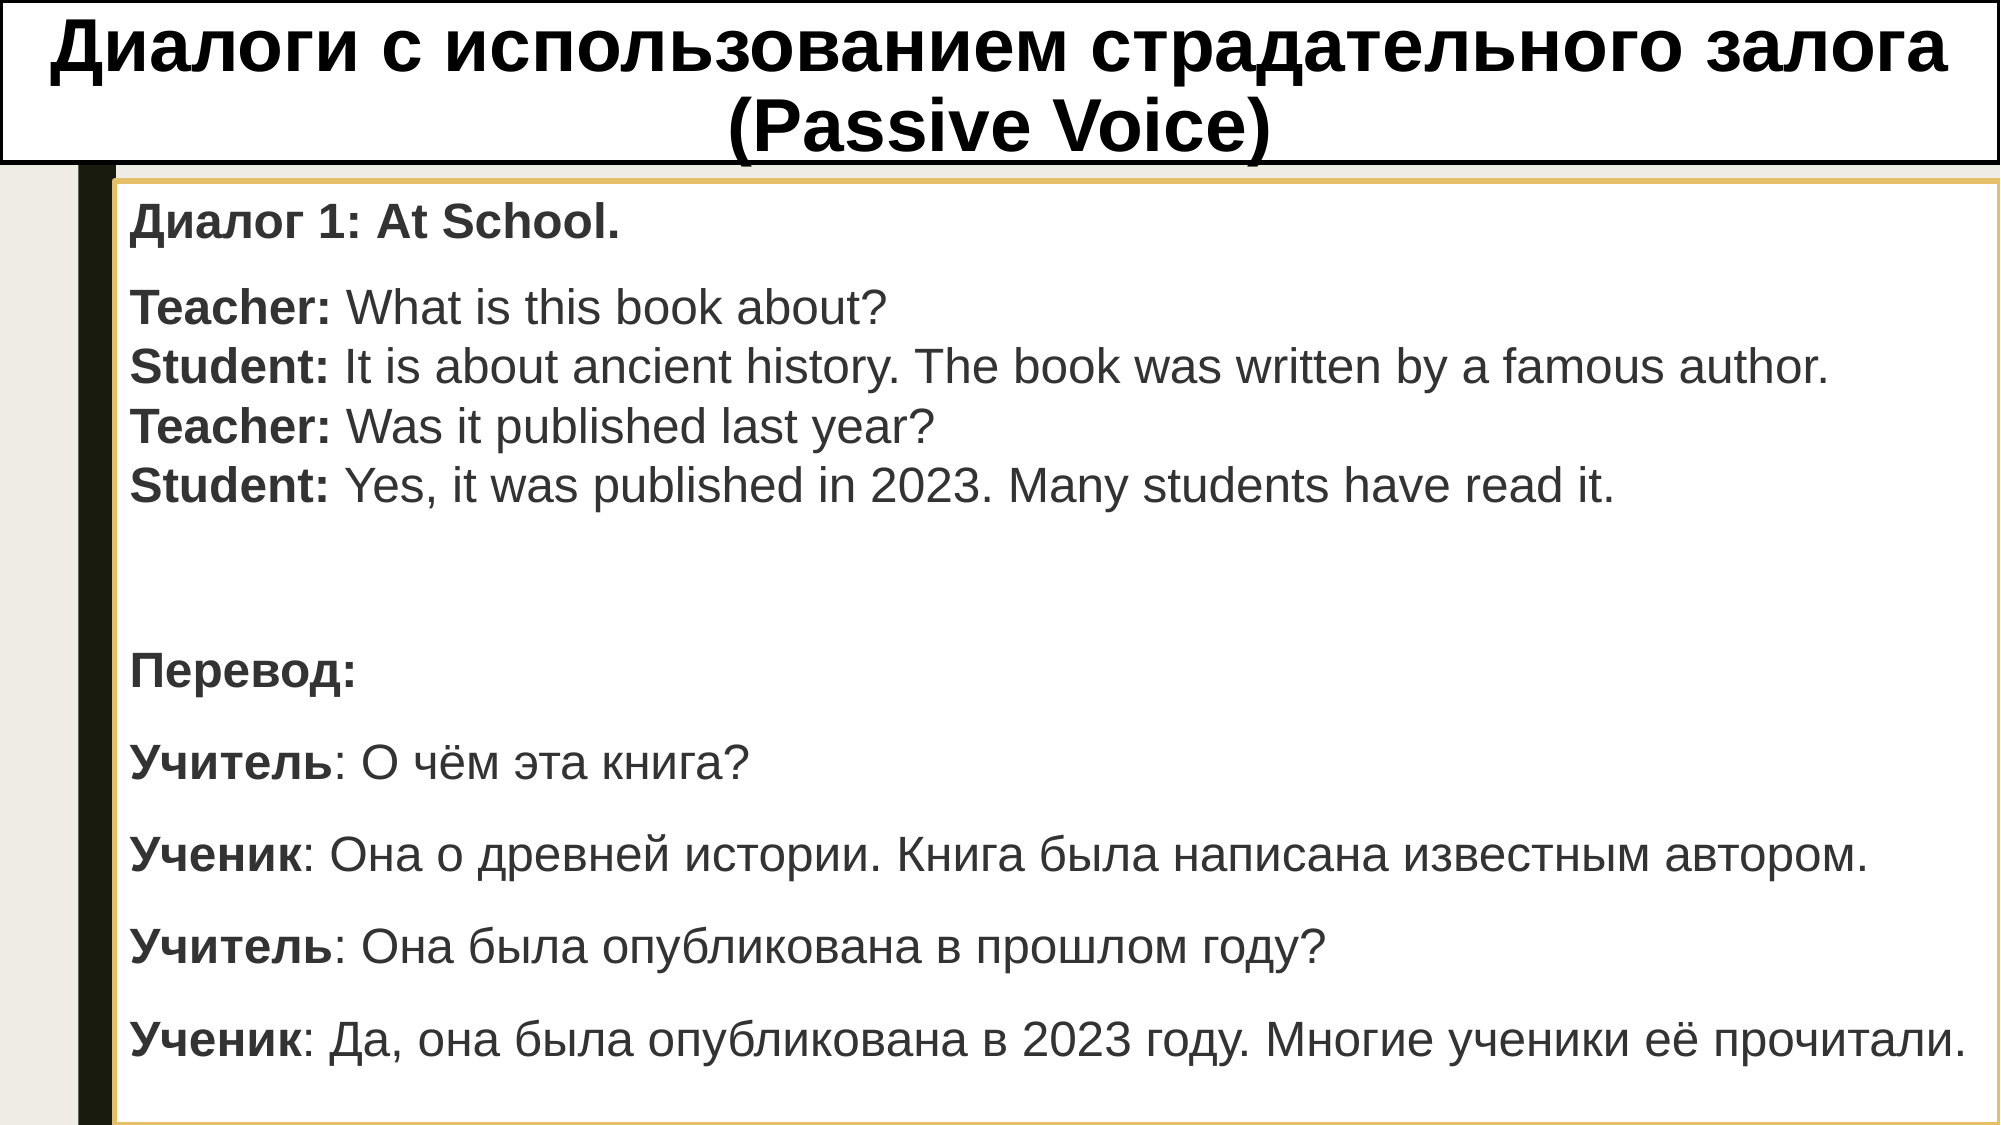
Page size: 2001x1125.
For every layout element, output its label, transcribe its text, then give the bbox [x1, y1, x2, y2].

list Диалог 1: At School. Teacher: What is this book about? Student: It is about ancient history. The book was written by a famous author. Teacher: Was it published last year? Student: Yes, it was published in 2023. Many students have read it. Перевод: Учитель: О чём эта книга? Ученик: Она о древней истории. Книга была написана известным автором. Учитель: Она была опубликована в прошлом году? Ученик: Да, она была опубликована в 2023 году. Многие ученики её прочитали. [112, 178, 2000, 1125]
title Диалоги с использованием страдательного залога (Passive Voice) [0, 0, 2000, 165]
